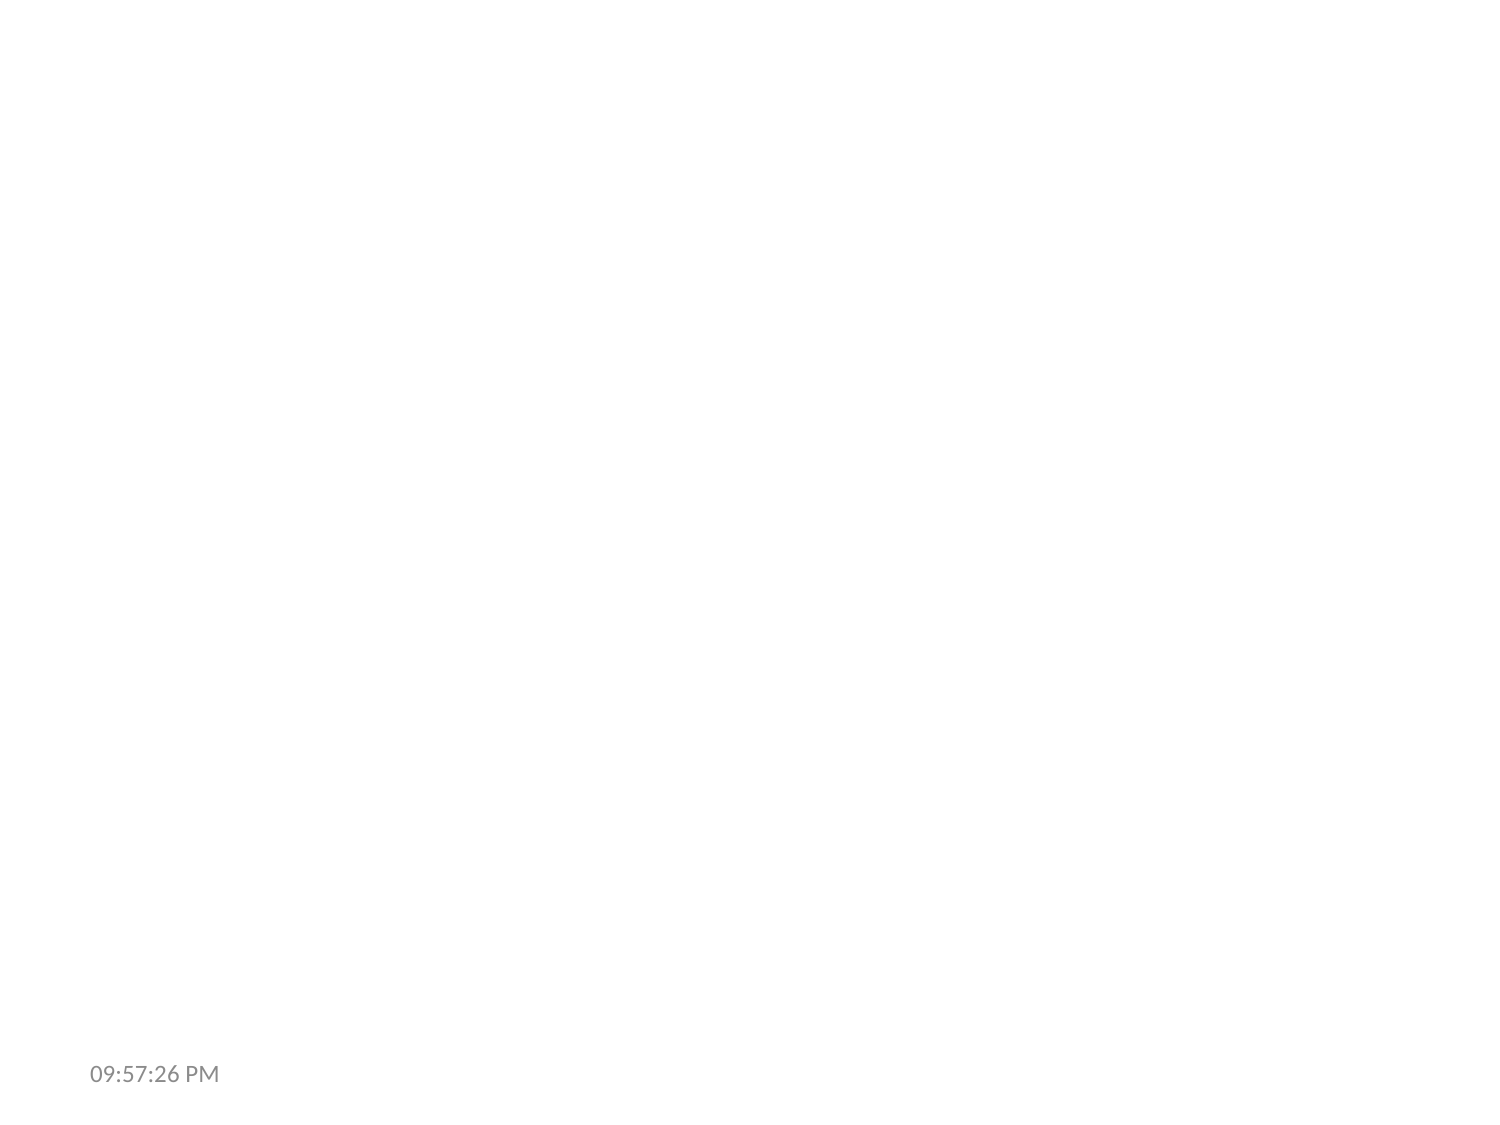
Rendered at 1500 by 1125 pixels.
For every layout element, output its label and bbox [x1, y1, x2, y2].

slide_number [75, 1042, 425, 1103]
